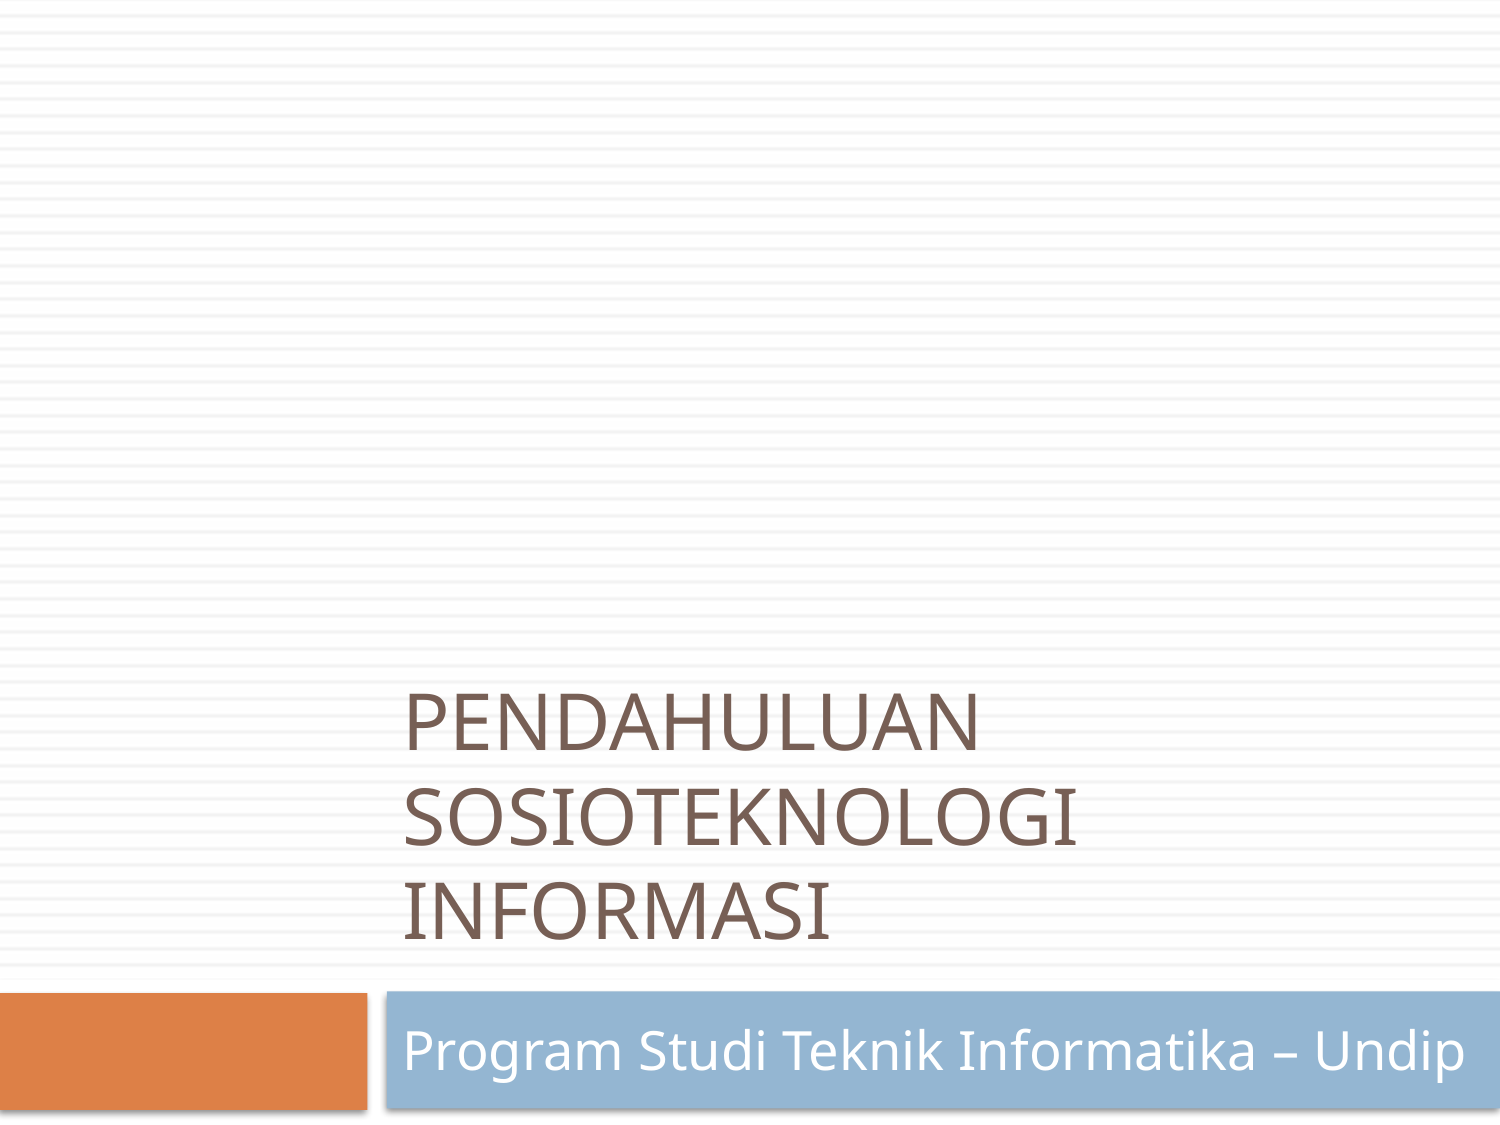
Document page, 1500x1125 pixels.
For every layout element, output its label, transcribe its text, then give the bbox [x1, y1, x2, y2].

subtitle Program Studi Teknik Informatika – Undip [387, 992, 1488, 1105]
title Pendahuluan sosioteknologi informasi [387, 662, 1450, 963]
